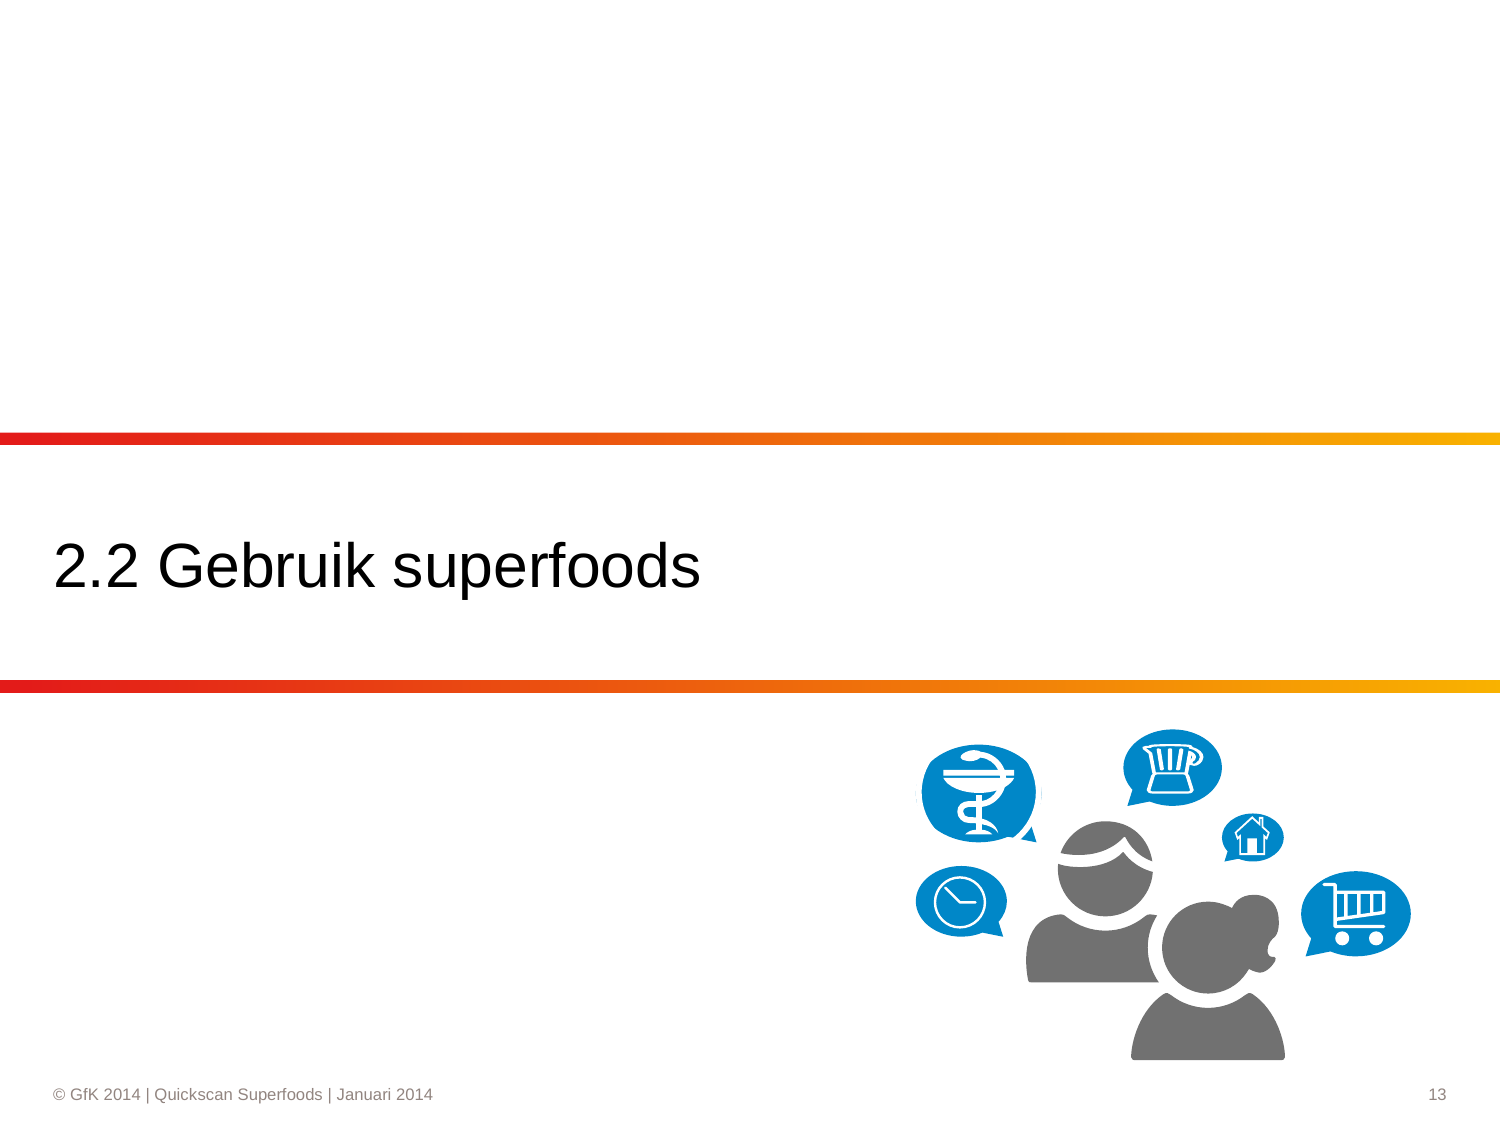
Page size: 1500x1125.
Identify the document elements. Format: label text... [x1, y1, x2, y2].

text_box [915, 729, 1412, 1061]
title 2.2 Gebruik superfoods [0, 444, 1500, 681]
